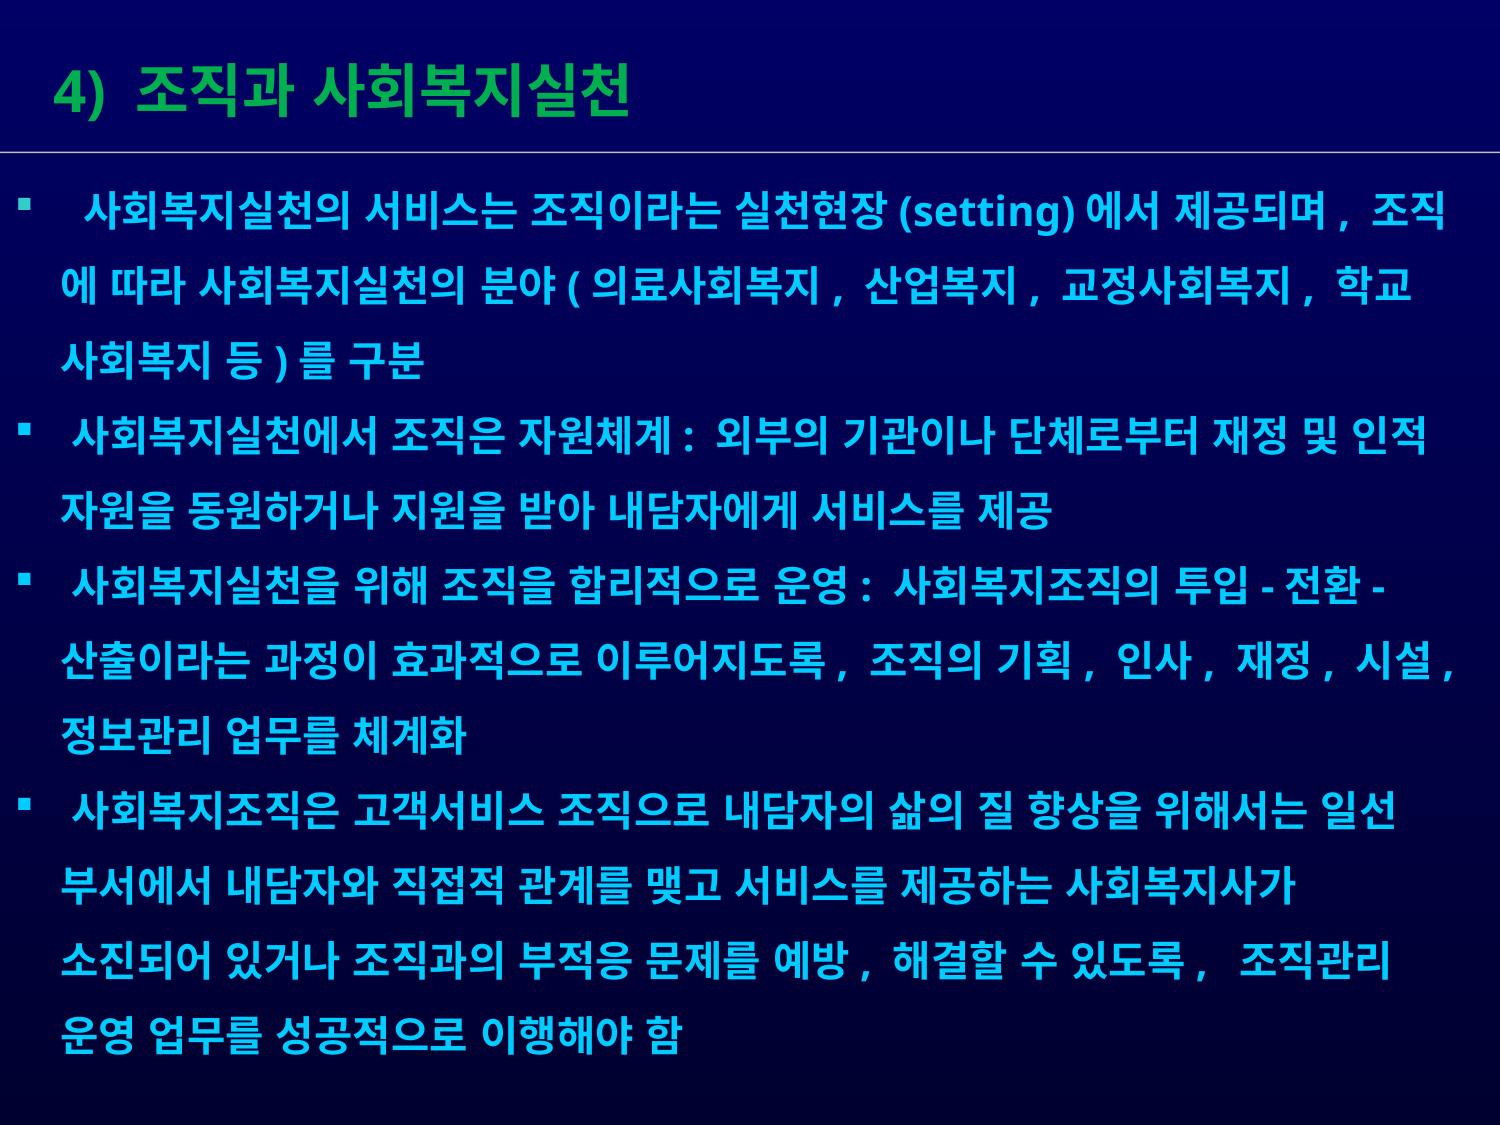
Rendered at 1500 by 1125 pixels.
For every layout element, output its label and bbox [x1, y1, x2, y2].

text_box [0, 46, 1500, 1065]
